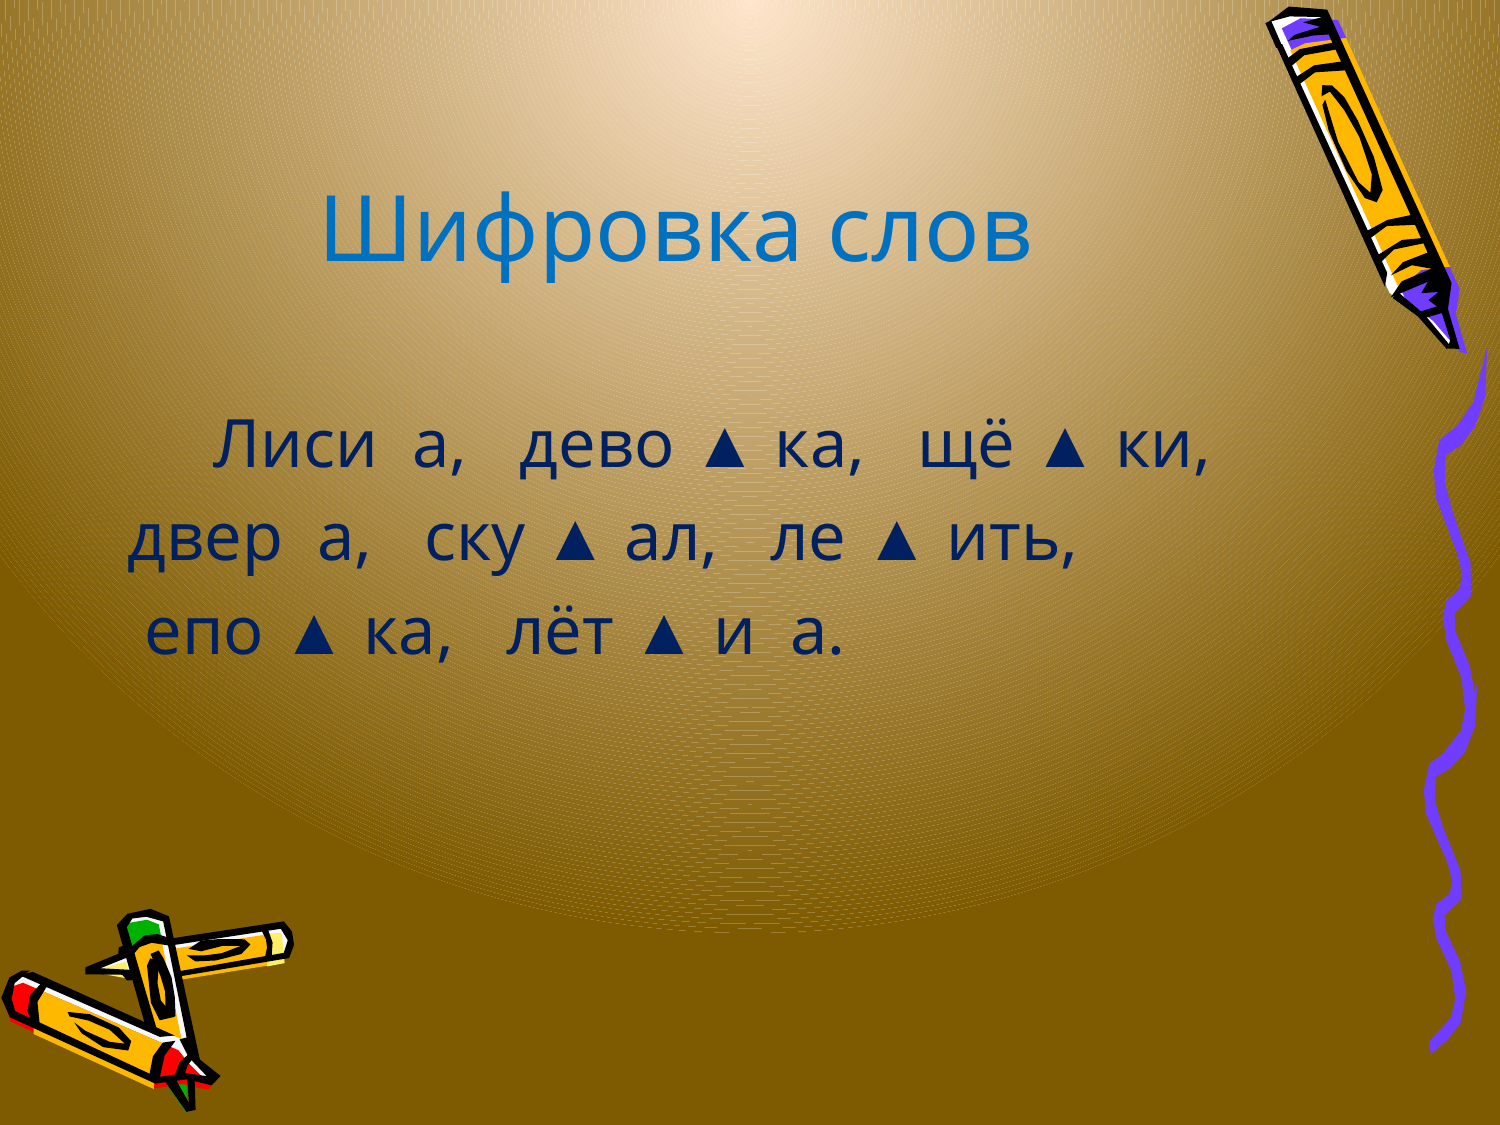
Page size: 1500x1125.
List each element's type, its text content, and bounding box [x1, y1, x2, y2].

list Лиси ⁭ а, дево ▲ ка, щё ▲ ки, двер ⁭ а, ску ▲ ал, ле ▲ ить, ⁭ епо ▲ ка, лёт ▲ и ⁭ а. [112, 299, 1376, 901]
title Шифровка слов [112, 24, 1240, 288]
